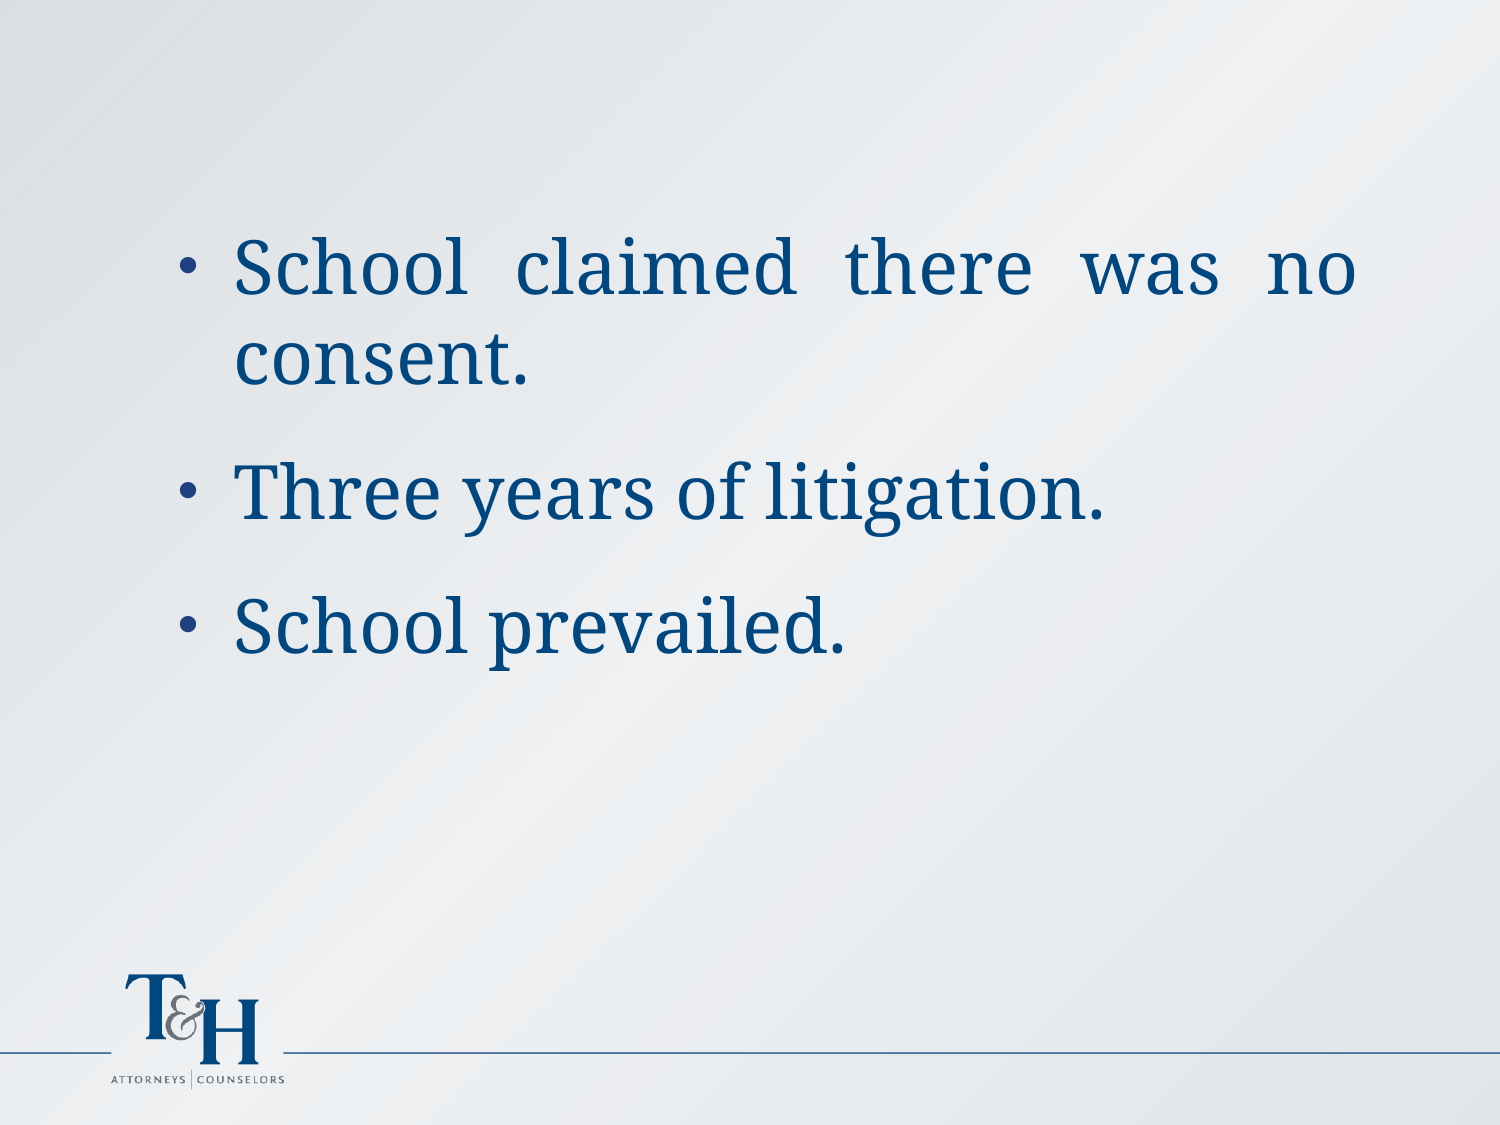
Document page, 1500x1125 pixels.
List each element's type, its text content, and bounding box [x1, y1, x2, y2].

list School claimed there was no consent. Three years of litigation. School prevailed. [162, 212, 1376, 801]
picture [0, 0, 1500, 1125]
